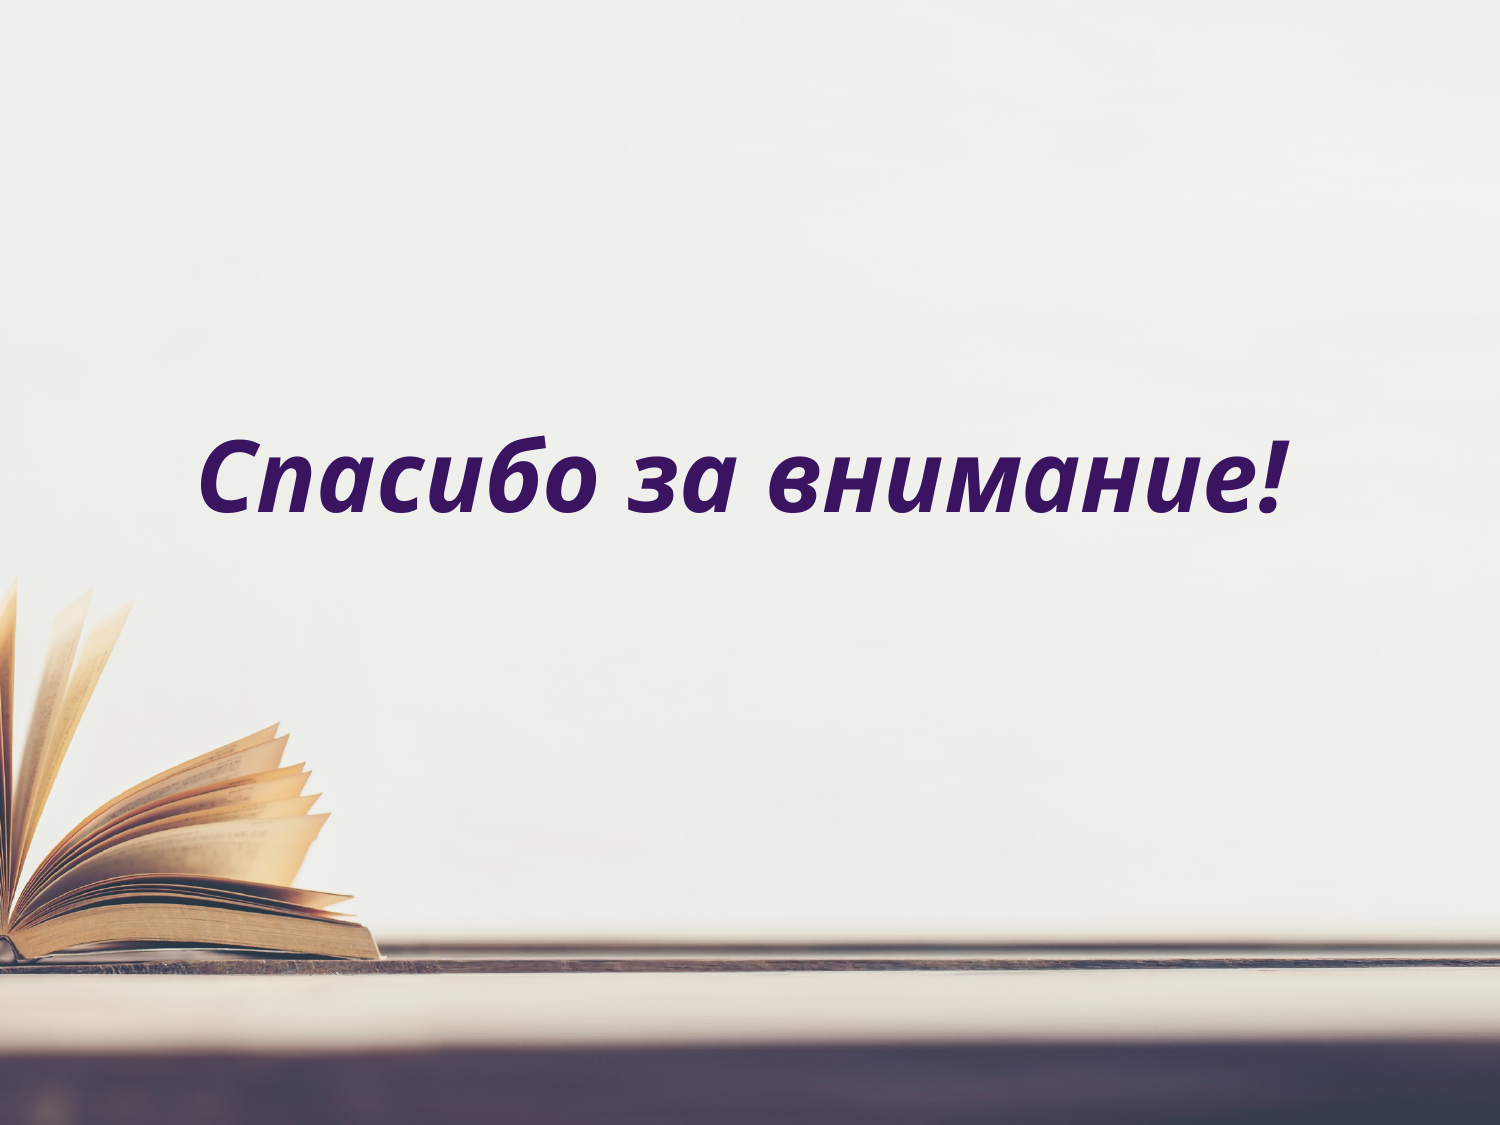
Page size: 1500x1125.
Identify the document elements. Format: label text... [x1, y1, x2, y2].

title Спасибо за внимание! [94, 290, 1389, 669]
picture [0, 0, 1500, 1125]
